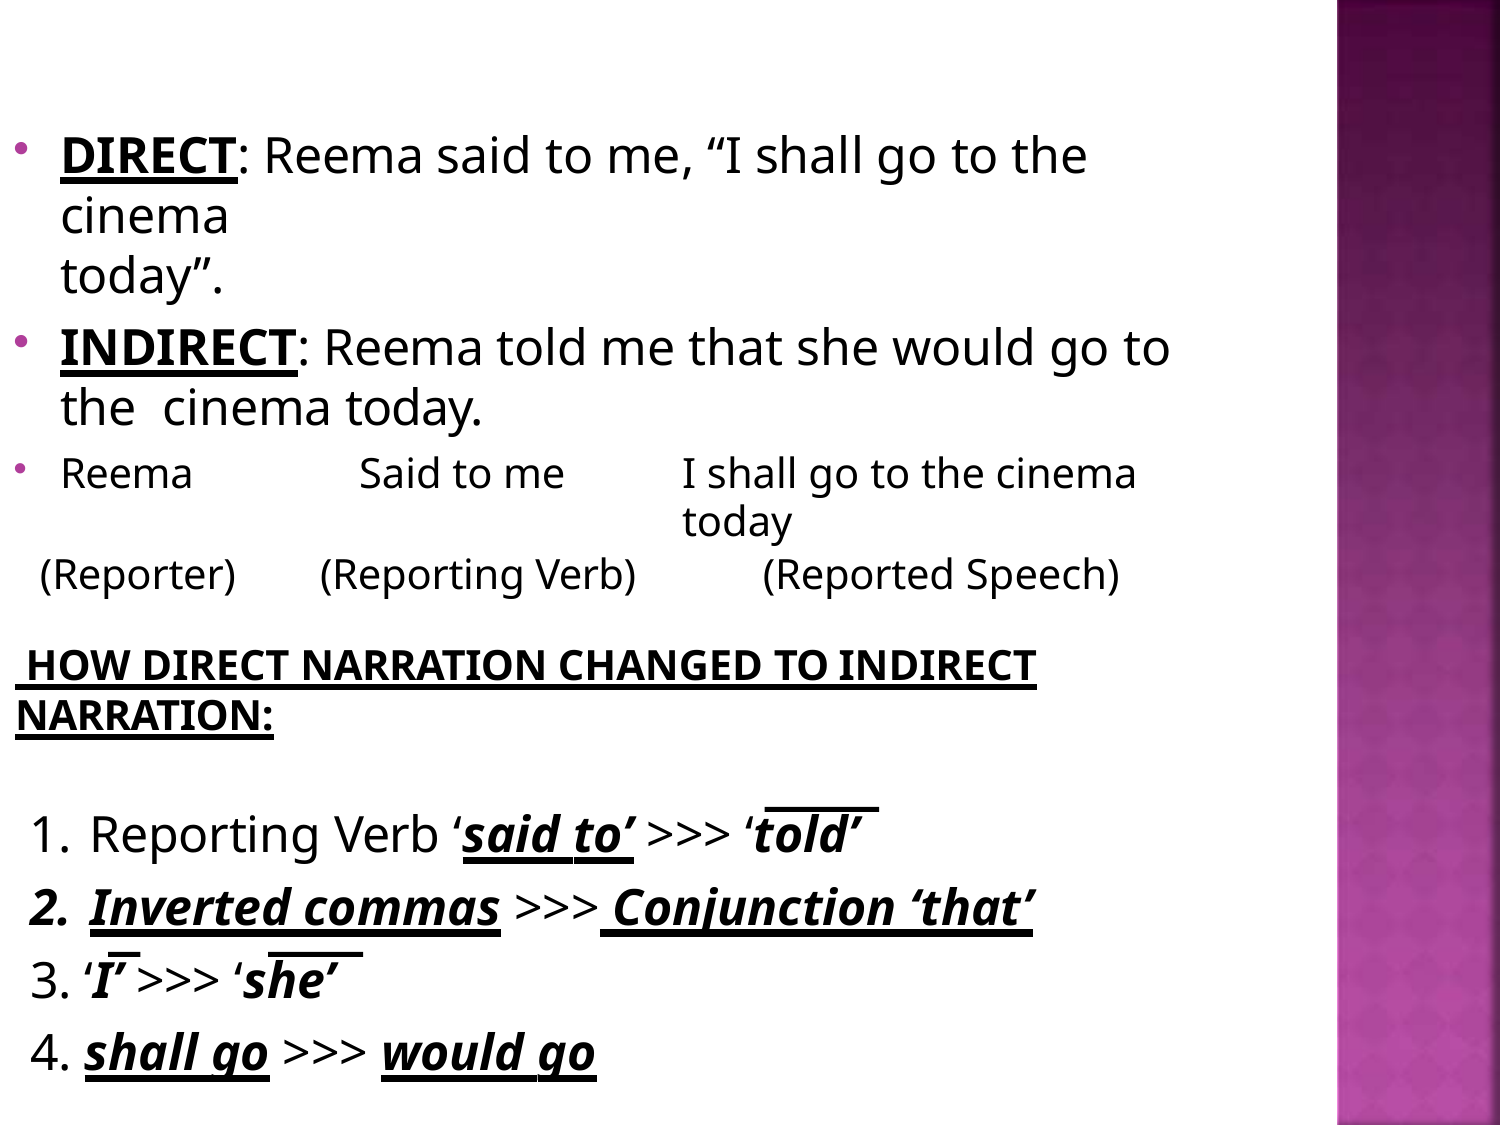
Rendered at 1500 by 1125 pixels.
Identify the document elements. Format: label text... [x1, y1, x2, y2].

table_header Said to me [276, 454, 654, 549]
table_cell (Reporter) [10, 549, 276, 604]
picture [1337, 0, 1500, 1125]
table_header I shall go to the cinema today [654, 454, 1242, 549]
table_header Reema [10, 454, 276, 549]
text_box DIRECT: Reema said to me, “I shall go to the cinema today”. INDIRECT: Reema told me that she would go to the cinema today. [12, 121, 1248, 436]
text_box HOW DIRECT NARRATION CHANGED TO INDIRECT NARRATION: Reporting Verb ‘said to’ >>> ‘told’ Inverted commas >>> Conjunction ‘that’ 3. ‘I’ >>> ‘she’ 4. shall go >>> would go [12, 636, 1212, 1081]
table_cell (Reported Speech) [654, 549, 1242, 604]
table_cell (Reporting Verb) [276, 549, 654, 604]
